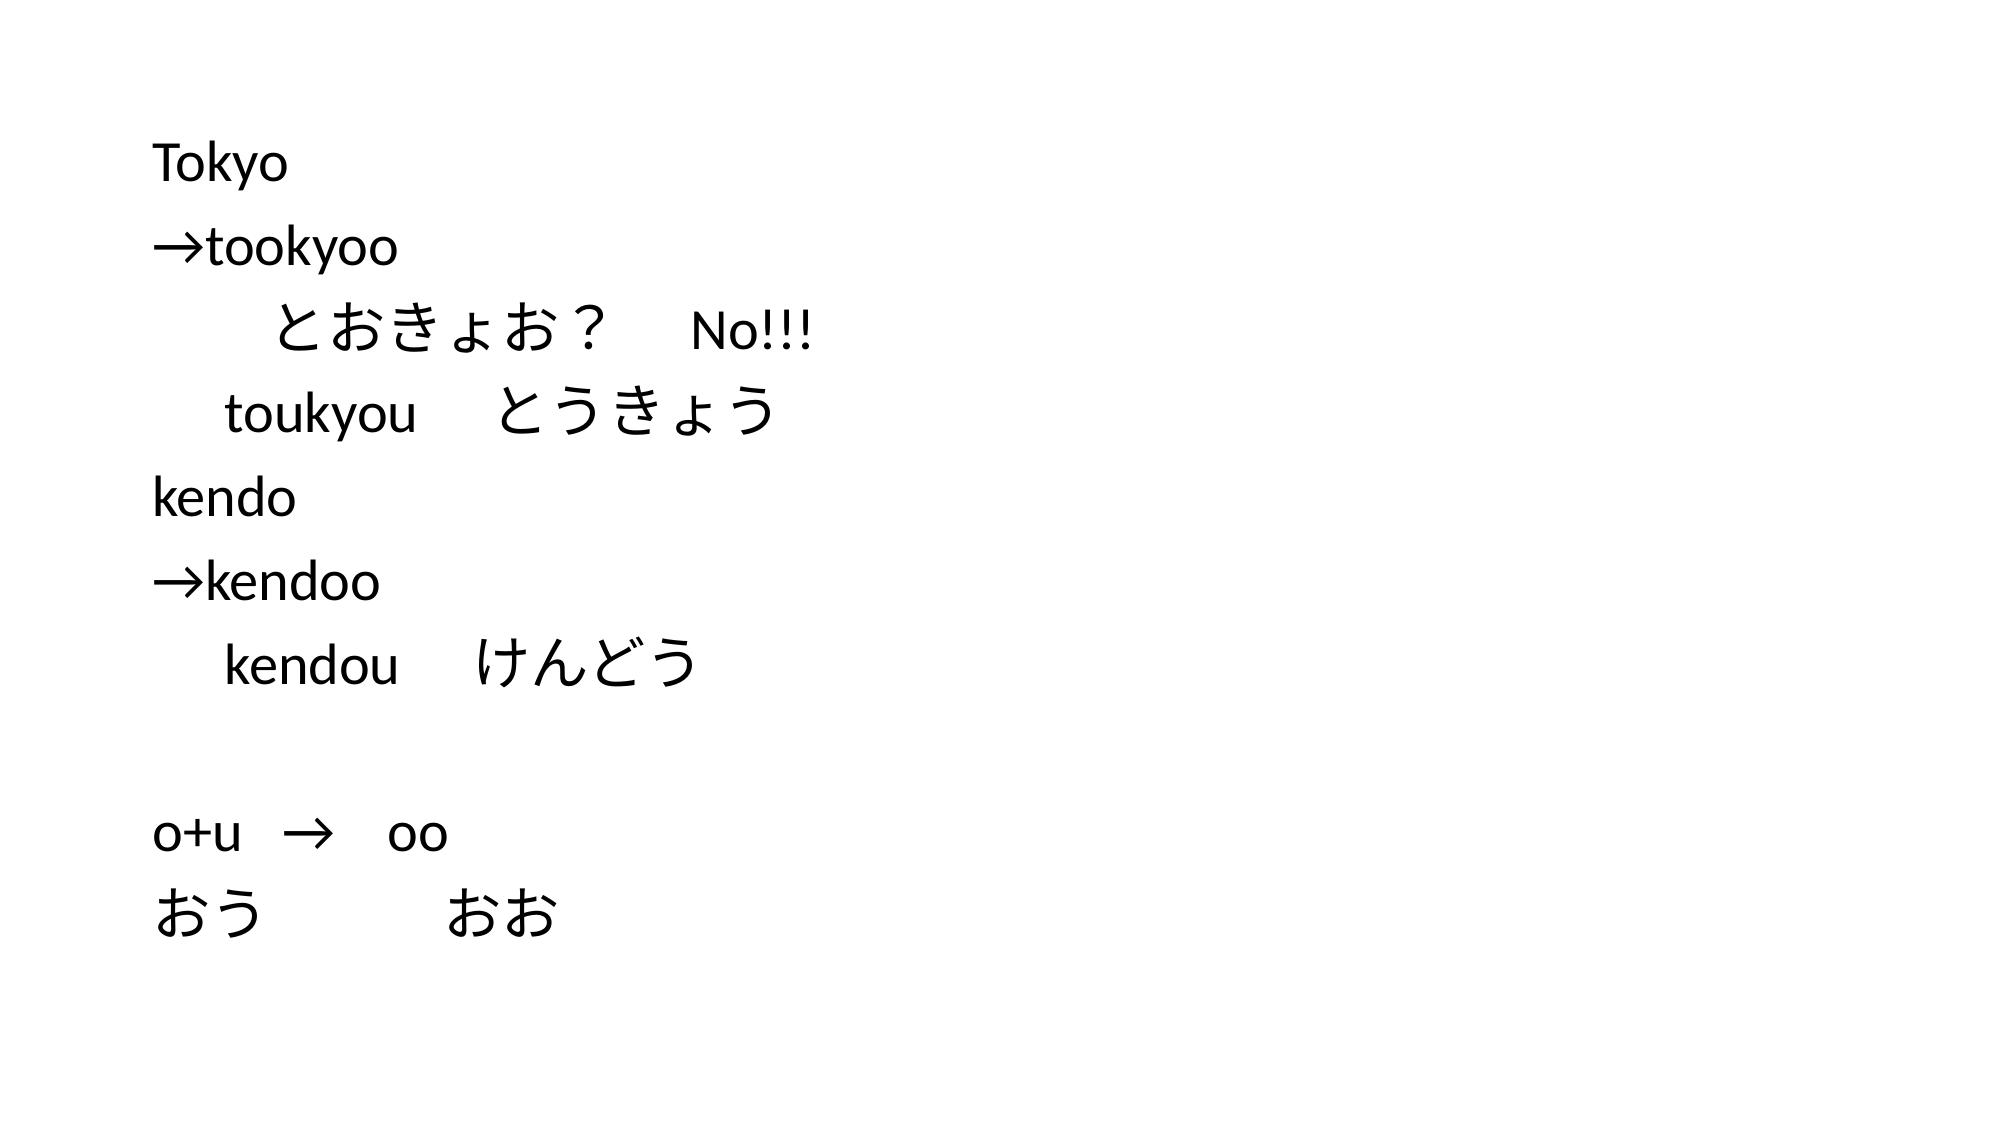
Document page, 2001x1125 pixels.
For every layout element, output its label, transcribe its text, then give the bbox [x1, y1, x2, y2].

list Tokyo →tookyoo とおきょお？ No!!! toukyou とうきょう kendo →kendoo kendou けんどう o+u → oo おう おお [137, 123, 1863, 1050]
